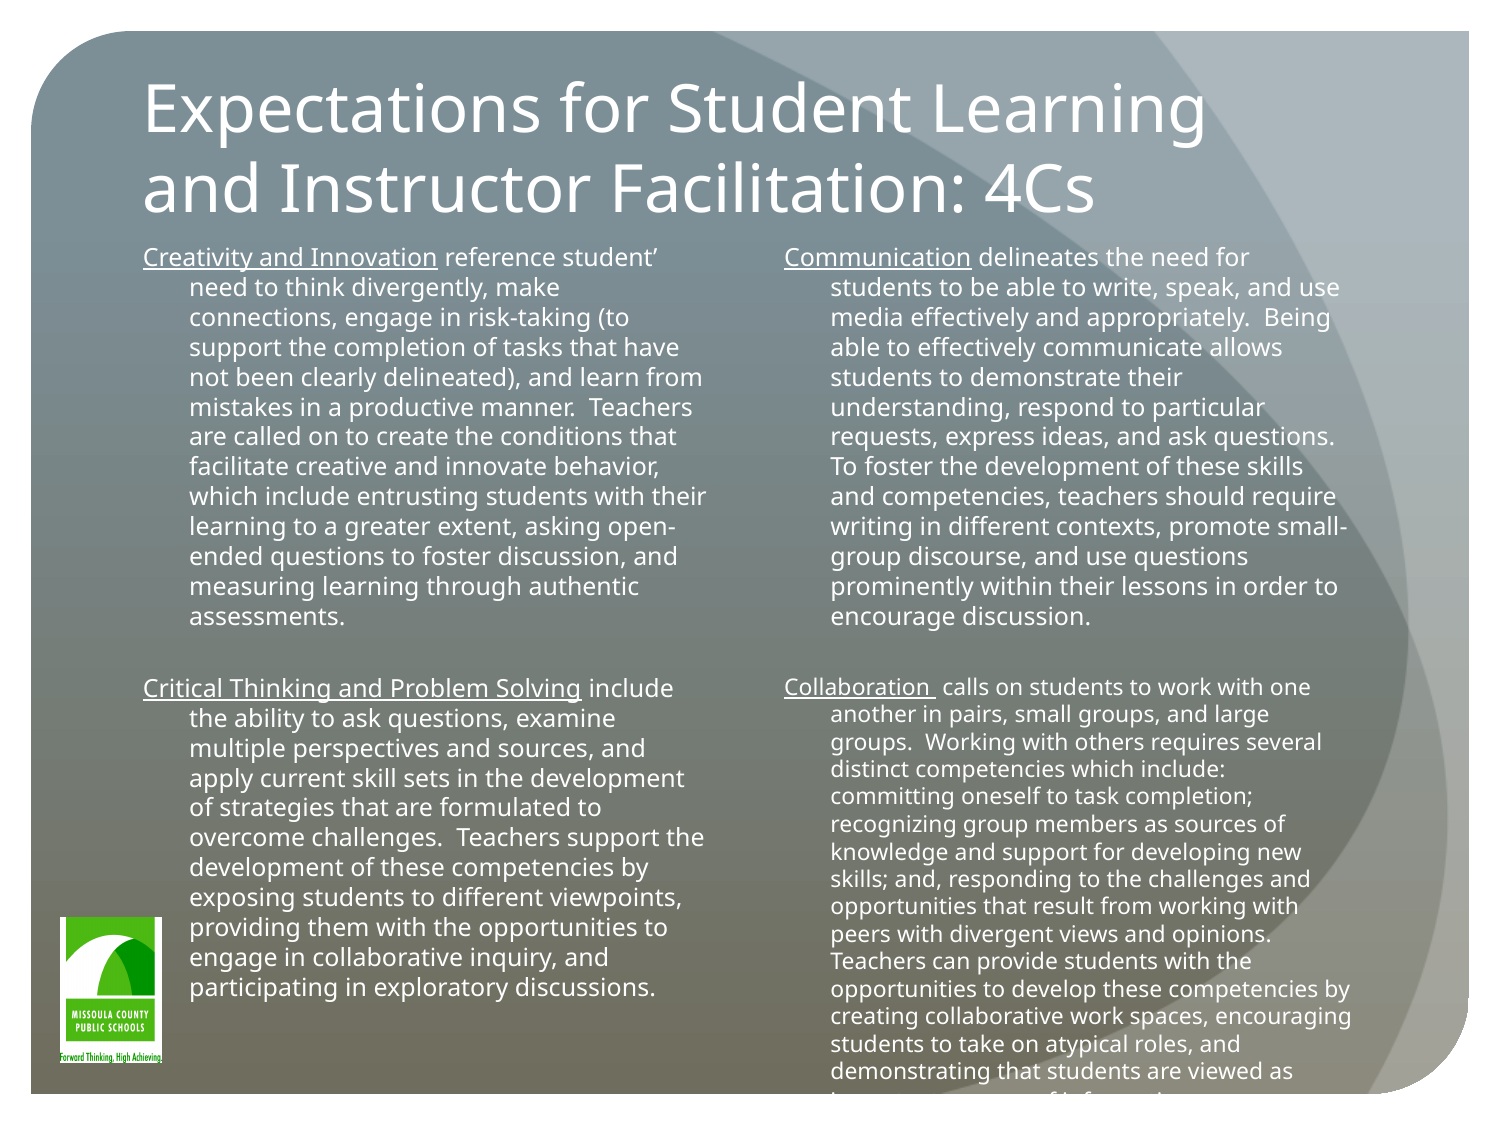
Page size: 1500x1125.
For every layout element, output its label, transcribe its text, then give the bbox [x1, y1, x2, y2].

list Communication delineates the need for students to be able to write, speak, and use media effectively and appropriately. Being able to effectively communicate allows students to demonstrate their understanding, respond to particular requests, express ideas, and ask questions. To foster the development of these skills and competencies, teachers should require writing in different contexts, promote small-group discourse, and use questions prominently within their lessons in order to encourage discussion. Collaboration calls on students to work with one another in pairs, small groups, and large groups. Working with others requires several distinct competencies which include: committing oneself to task completion; recognizing group members as sources of knowledge and support for developing new skills; and, responding to the challenges and opportunities that result from working with peers with divergent views and opinions. Teachers can provide students with the opportunities to develop these competencies by creating collaborative work spaces, encouraging students to take on atypical roles, and demonstrating that students are viewed as important sources of information. [769, 233, 1370, 993]
picture [24, 30, 1473, 1094]
list Creativity and Innovation reference student’ need to think divergently, make connections, engage in risk-taking (to support the completion of tasks that have not been clearly delineated), and learn from mistakes in a productive manner. Teachers are called on to create the conditions that facilitate creative and innovate behavior, which include entrusting students with their learning to a greater extent, asking open-ended questions to foster discussion, and measuring learning through authentic assessments. Critical Thinking and Problem Solving include the ability to ask questions, examine multiple perspectives and sources, and apply current skill sets in the development of strategies that are formulated to overcome challenges. Teachers support the development of these competencies by exposing students to different viewpoints, providing them with the opportunities to engage in collaborative inquiry, and participating in exploratory discussions. [127, 233, 728, 993]
title Expectations for Student Learning and Instructor Facilitation: 4Cs [127, 62, 1372, 234]
